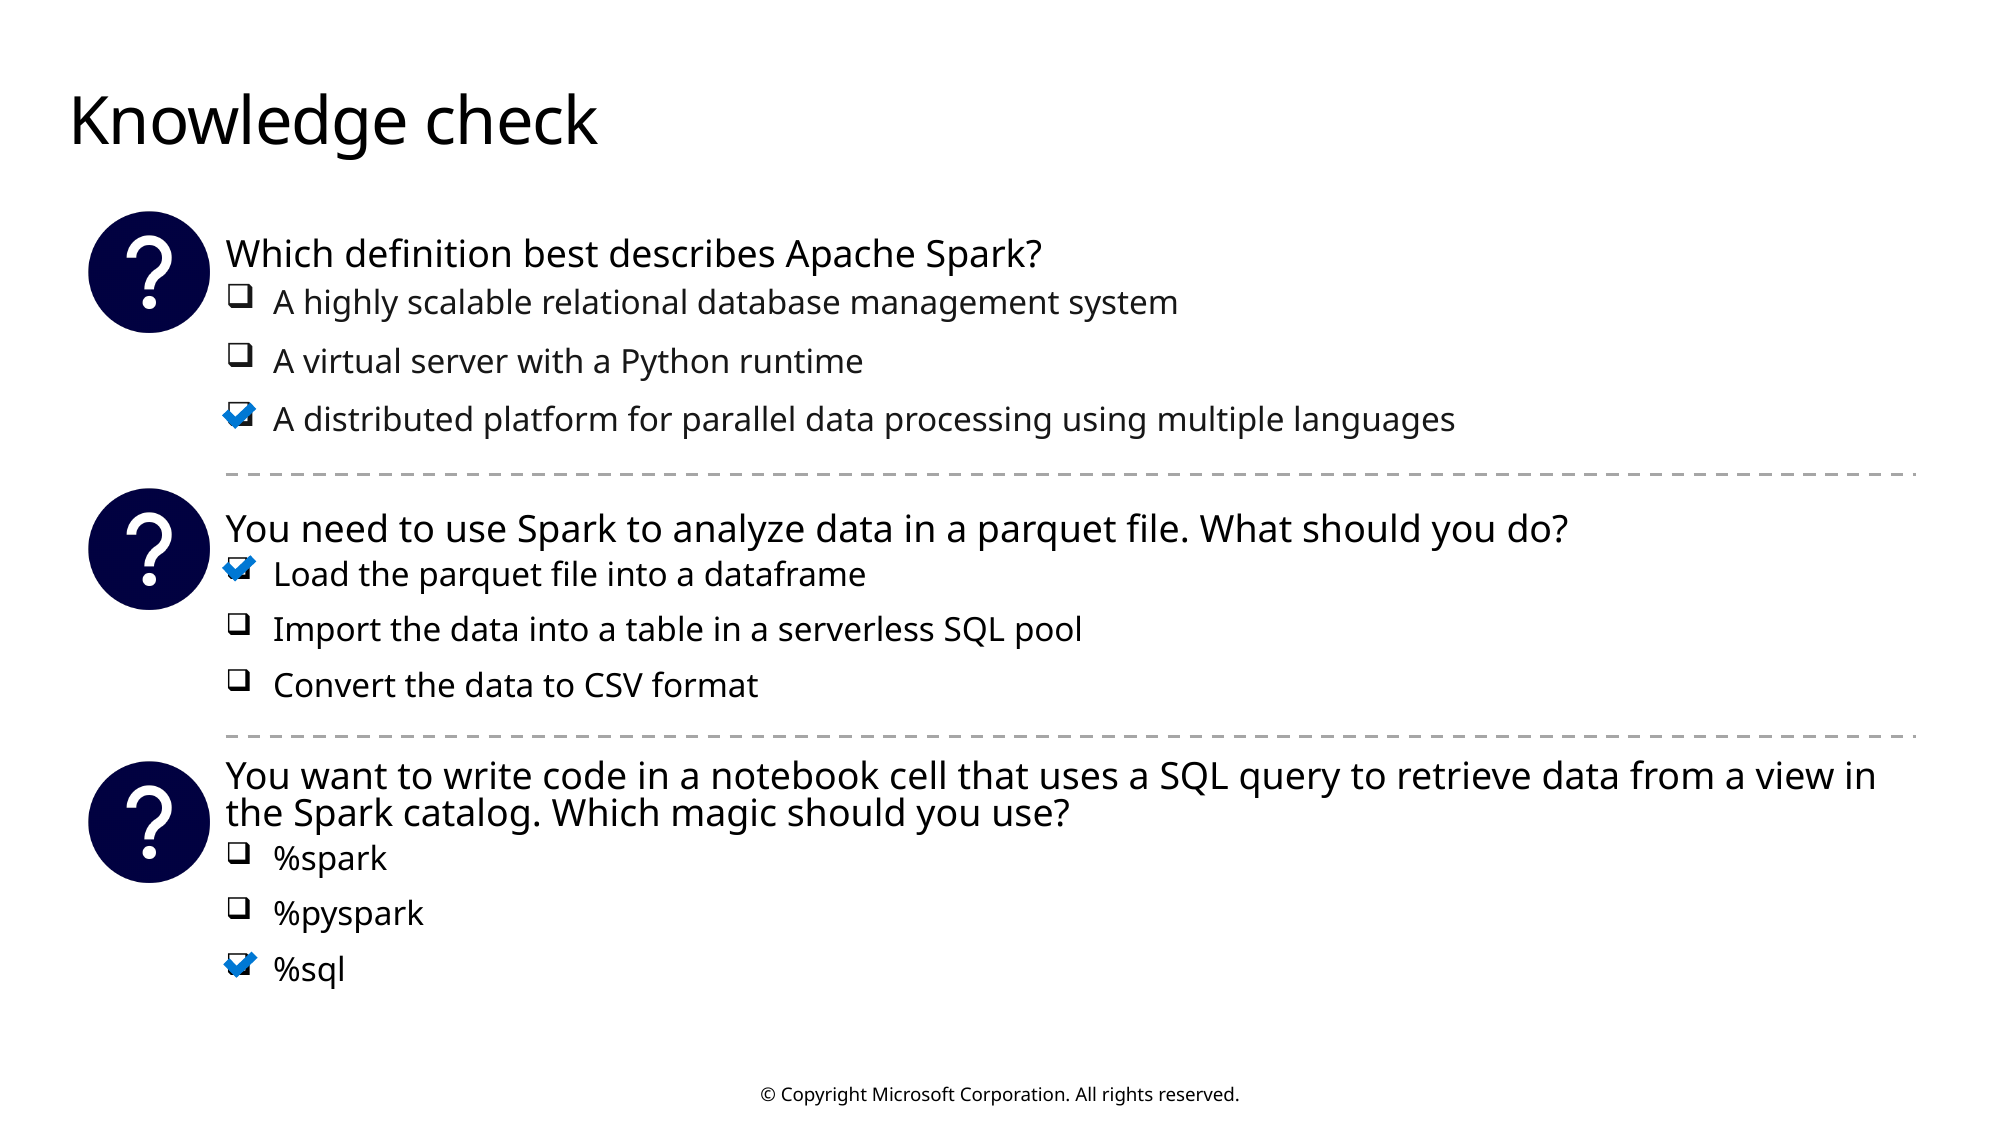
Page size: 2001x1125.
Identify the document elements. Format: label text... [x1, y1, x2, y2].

picture [72, 195, 226, 350]
picture [72, 471, 226, 626]
title Knowledge check [68, 72, 1930, 184]
list You want to write code in a notebook cell that uses a SQL query to retrieve data from a view in the Spark catalog. Which magic should you use? %spark %pyspark %sql [225, 746, 1930, 1002]
picture [72, 745, 226, 899]
text_box [226, 955, 254, 975]
text_box [226, 558, 253, 578]
text_box [225, 406, 253, 426]
list You need to use Spark to analyze data in a parquet file. What should you do? Load the parquet file into a dataframe Import the data into a table in a serverless SQL pool Convert the data to CSV format [225, 489, 1930, 727]
list Which definition best describes Apache Spark? A highly scalable relational database management system A virtual server with a Python runtime A distributed platform for parallel data processing using multiple languages [225, 215, 1930, 453]
